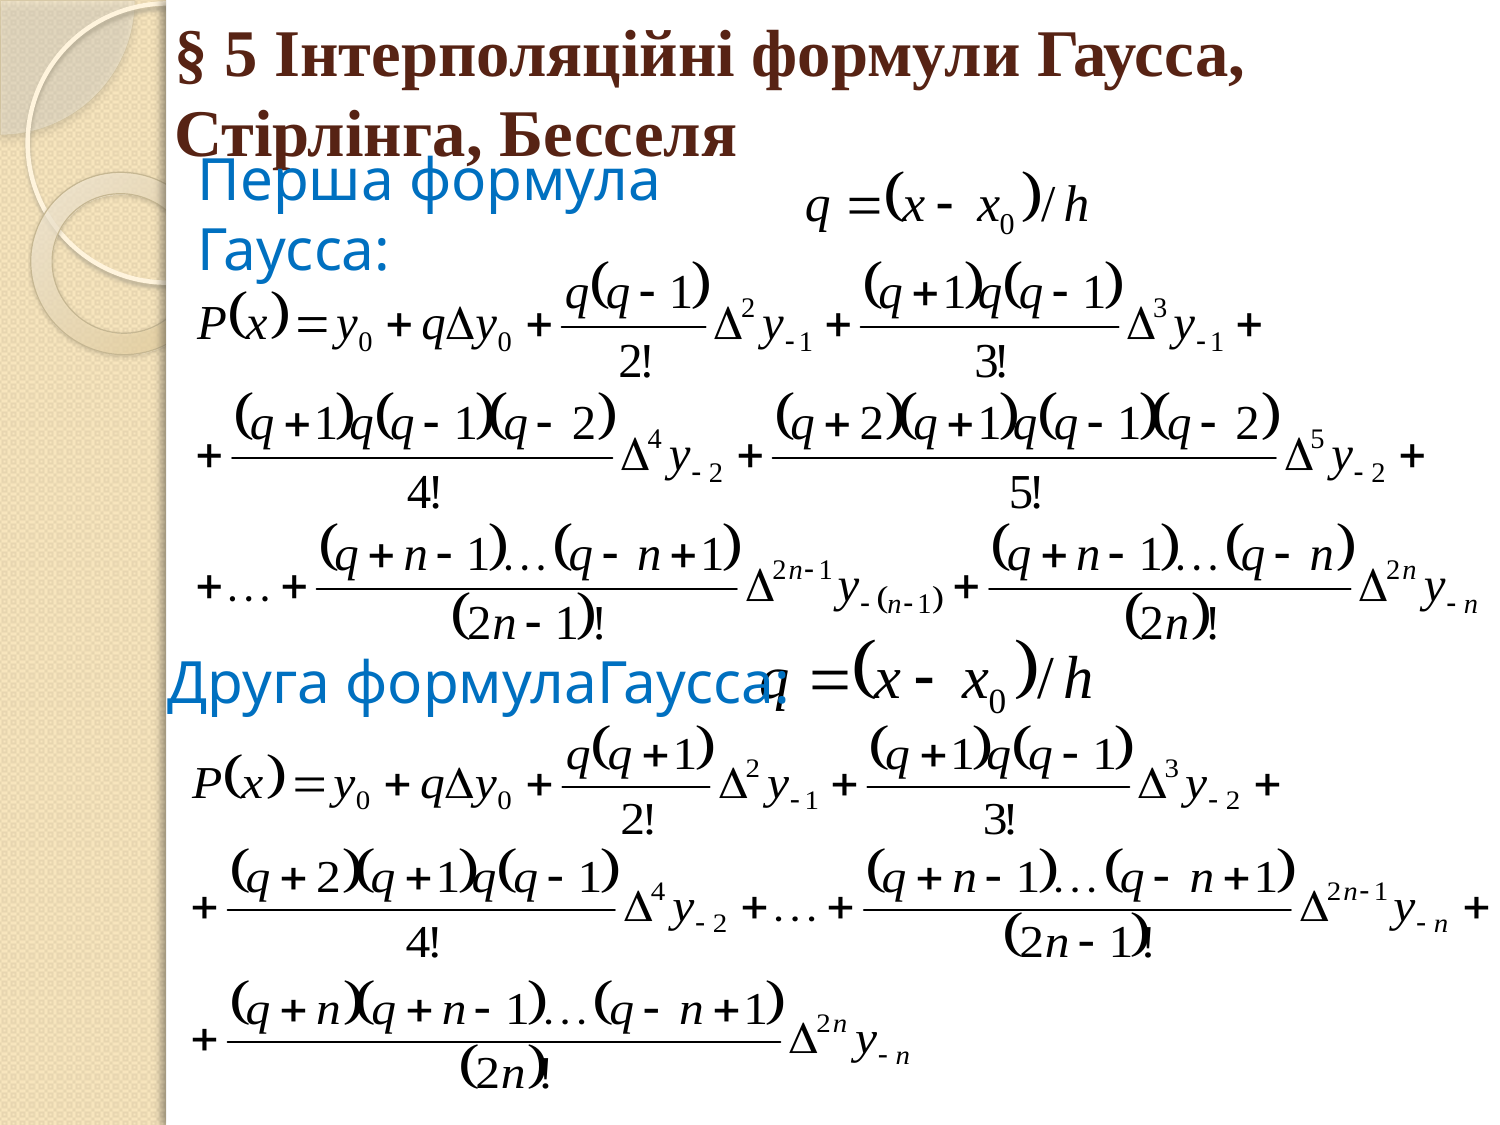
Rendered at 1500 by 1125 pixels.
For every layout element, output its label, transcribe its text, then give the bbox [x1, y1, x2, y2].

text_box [796, 169, 1098, 248]
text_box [750, 637, 1105, 720]
text_box Друга формулаГаусса: [152, 638, 743, 723]
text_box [187, 258, 1489, 662]
title § 5 Інтерполяційні формули Гаусса, Стірлінга, Бесселя [159, 113, 1500, 194]
title § 5 Інтерполяційні формули Гаусса, Стірлінга, Бесселя [159, 66, 1500, 112]
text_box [182, 723, 1500, 1108]
text_box Перша формула Гаусса: [183, 135, 857, 261]
